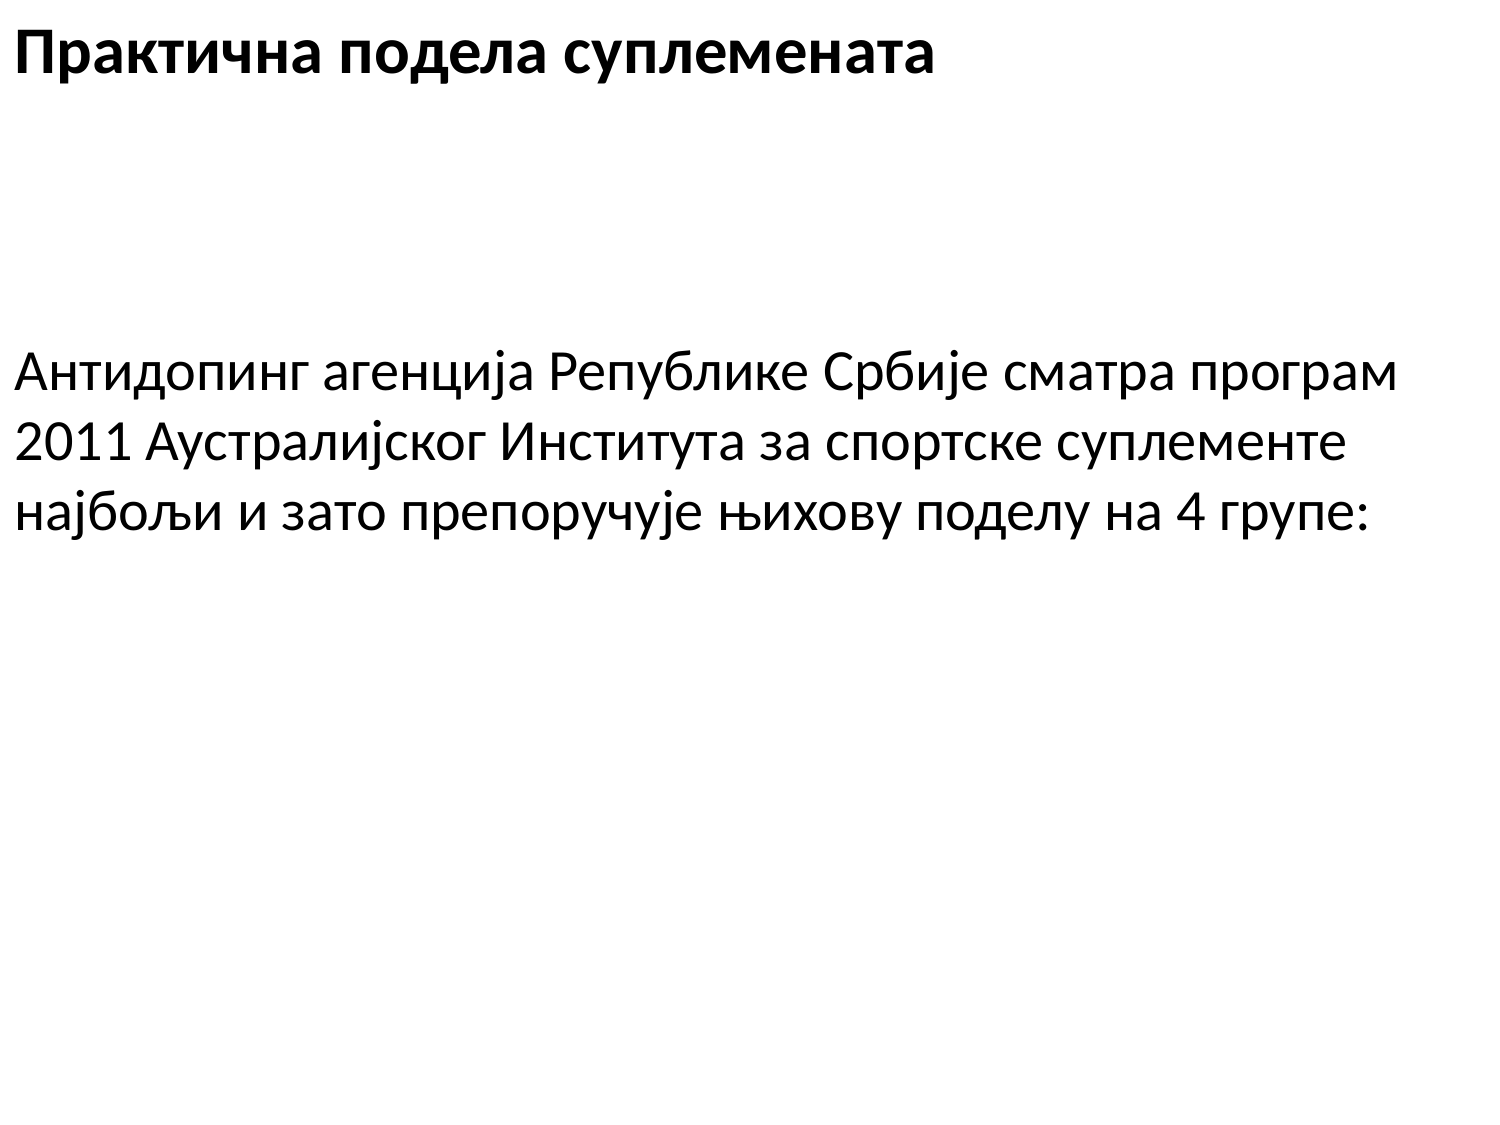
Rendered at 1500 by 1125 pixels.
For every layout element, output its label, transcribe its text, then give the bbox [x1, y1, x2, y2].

text_box Практична подела суплемената [0, 0, 1500, 95]
text_box Антидопинг агенција Републике Србије сматра програм 2011 Аустралијског Института за спортске суплементе најбољи и зато препоручује њихову поделу на 4 групе: [0, 324, 1500, 550]
